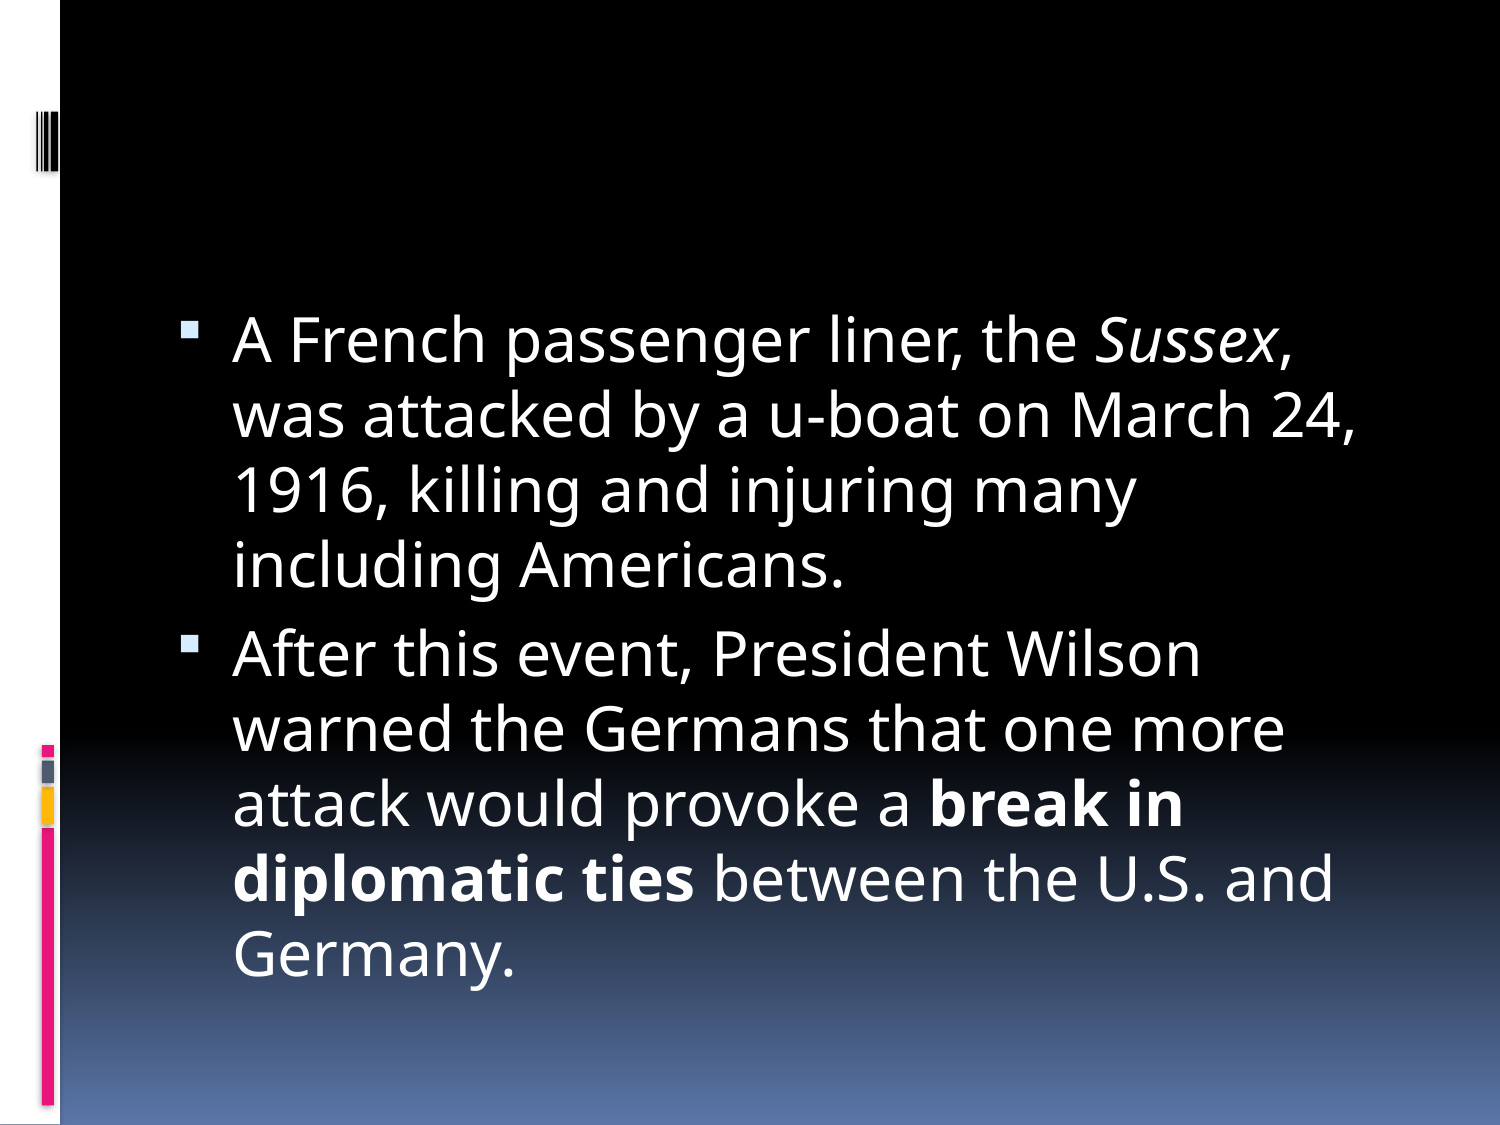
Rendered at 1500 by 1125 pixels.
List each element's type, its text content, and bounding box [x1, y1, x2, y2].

list A French passenger liner, the Sussex, was attacked by a u-boat on March 24, 1916, killing and injuring many including Americans. After this event, President Wilson warned the Germans that one more attack would provoke a break in diplomatic ties between the U.S. and Germany. [150, 292, 1425, 1043]
